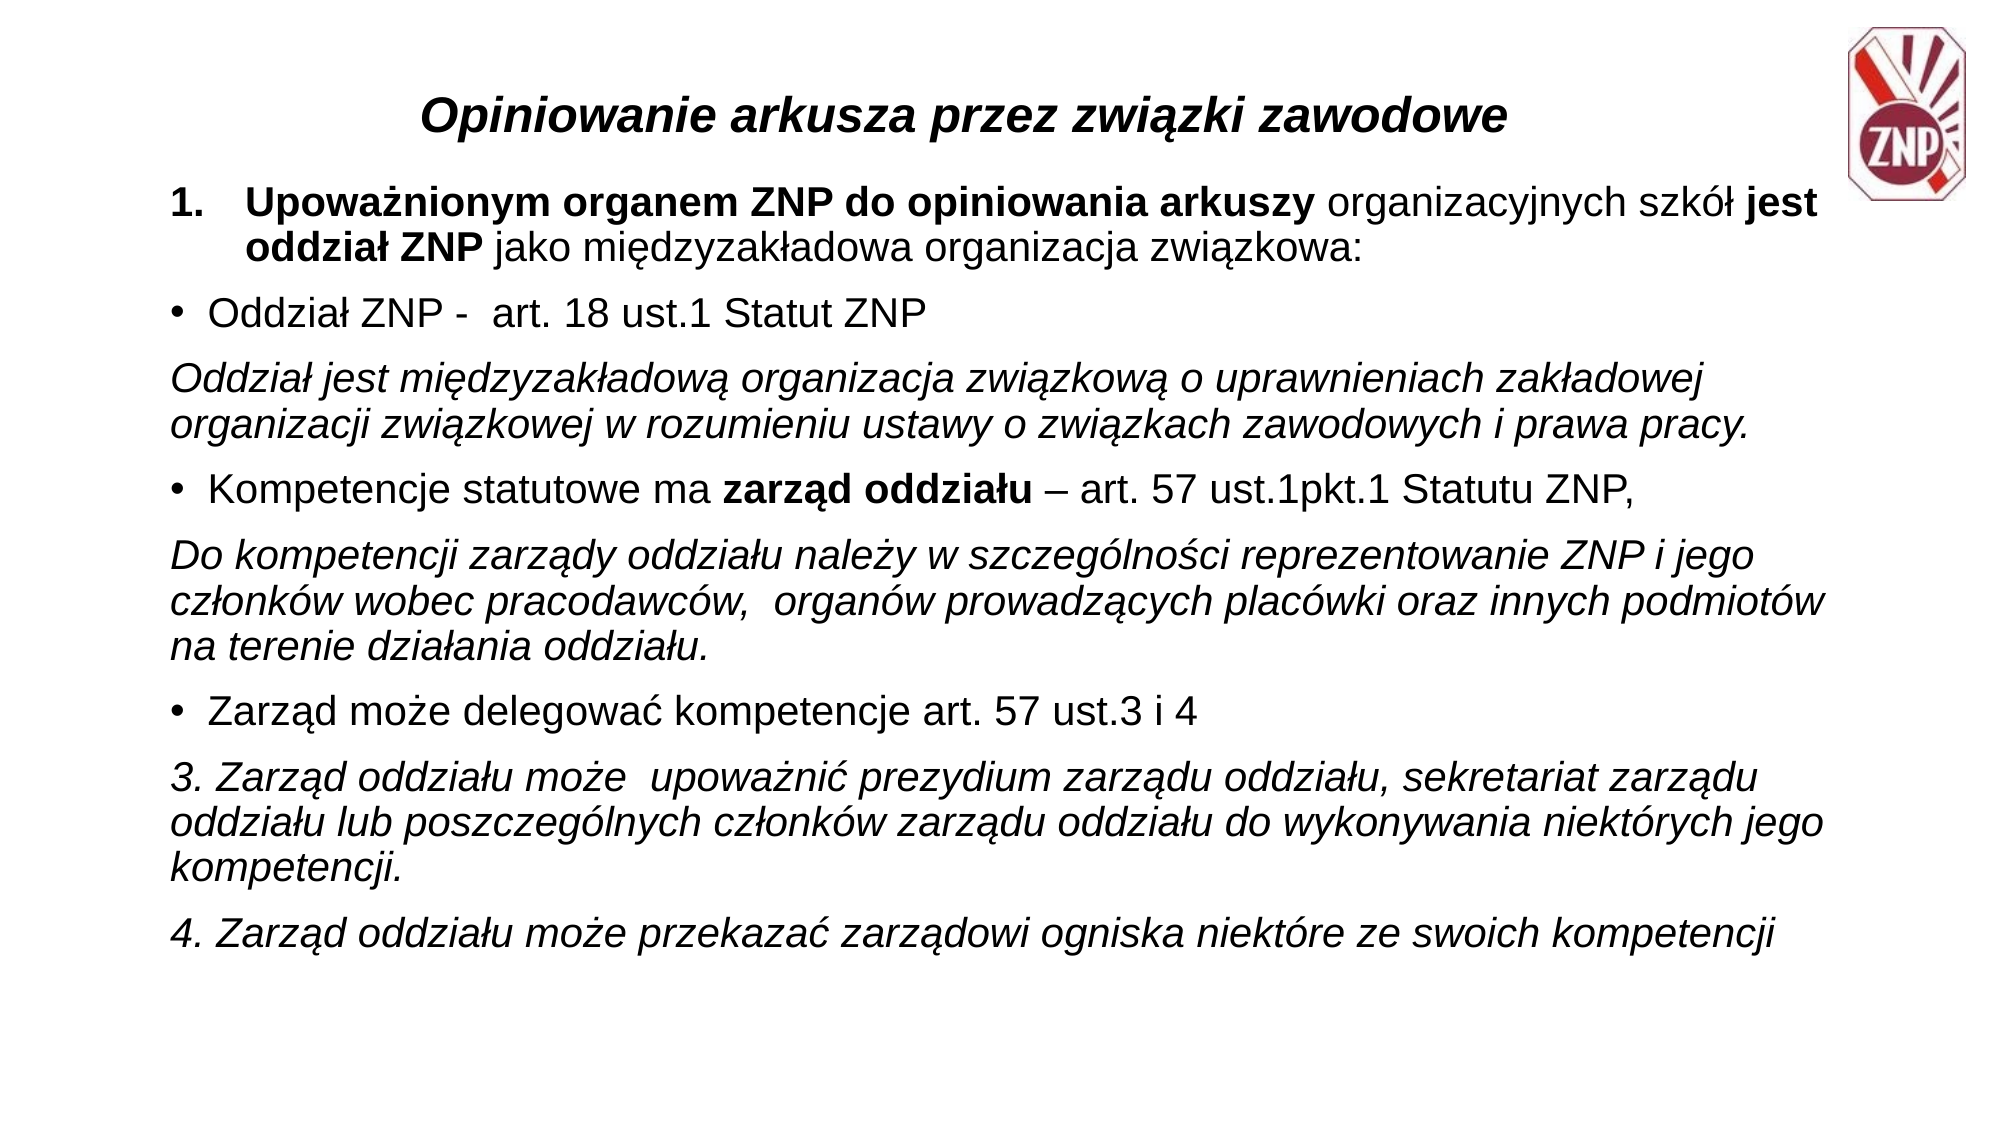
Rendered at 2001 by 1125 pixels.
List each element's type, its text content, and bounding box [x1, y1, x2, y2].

list Upoważnionym organem ZNP do opiniowania arkuszy organizacyjnych szkół jest oddział ZNP jako międzyzakładowa organizacja związkowa: Oddział ZNP - art. 18 ust.1 Statut ZNP Oddział jest międzyzakładową organizacja związkową o uprawnieniach zakładowej organizacji związkowej w rozumieniu ustawy o związkach zawodowych i prawa pracy. Kompetencje statutowe ma zarząd oddziału – art. 57 ust.1pkt.1 Statutu ZNP, Do kompetencji zarządy oddziału należy w szczególności reprezentowanie ZNP i jego członków wobec pracodawców, organów prowadzących placówki oraz innych podmiotów na terenie działania oddziału. Zarząd może delegować kompetencje art. 57 ust.3 i 4 3. Zarząd oddziału może upoważnić prezydium zarządu oddziału, sekretariat zarządu oddziału lub poszczególnych członków zarządu oddziału do wykonywania niektórych jego kompetencji. 4. Zarząd oddziału może przekazać zarządowi ogniska niektóre ze swoich kompetencji [155, 172, 1863, 1014]
picture [1848, 27, 1966, 201]
title Opiniowanie arkusza przez związki zawodowe [66, 59, 1848, 173]
